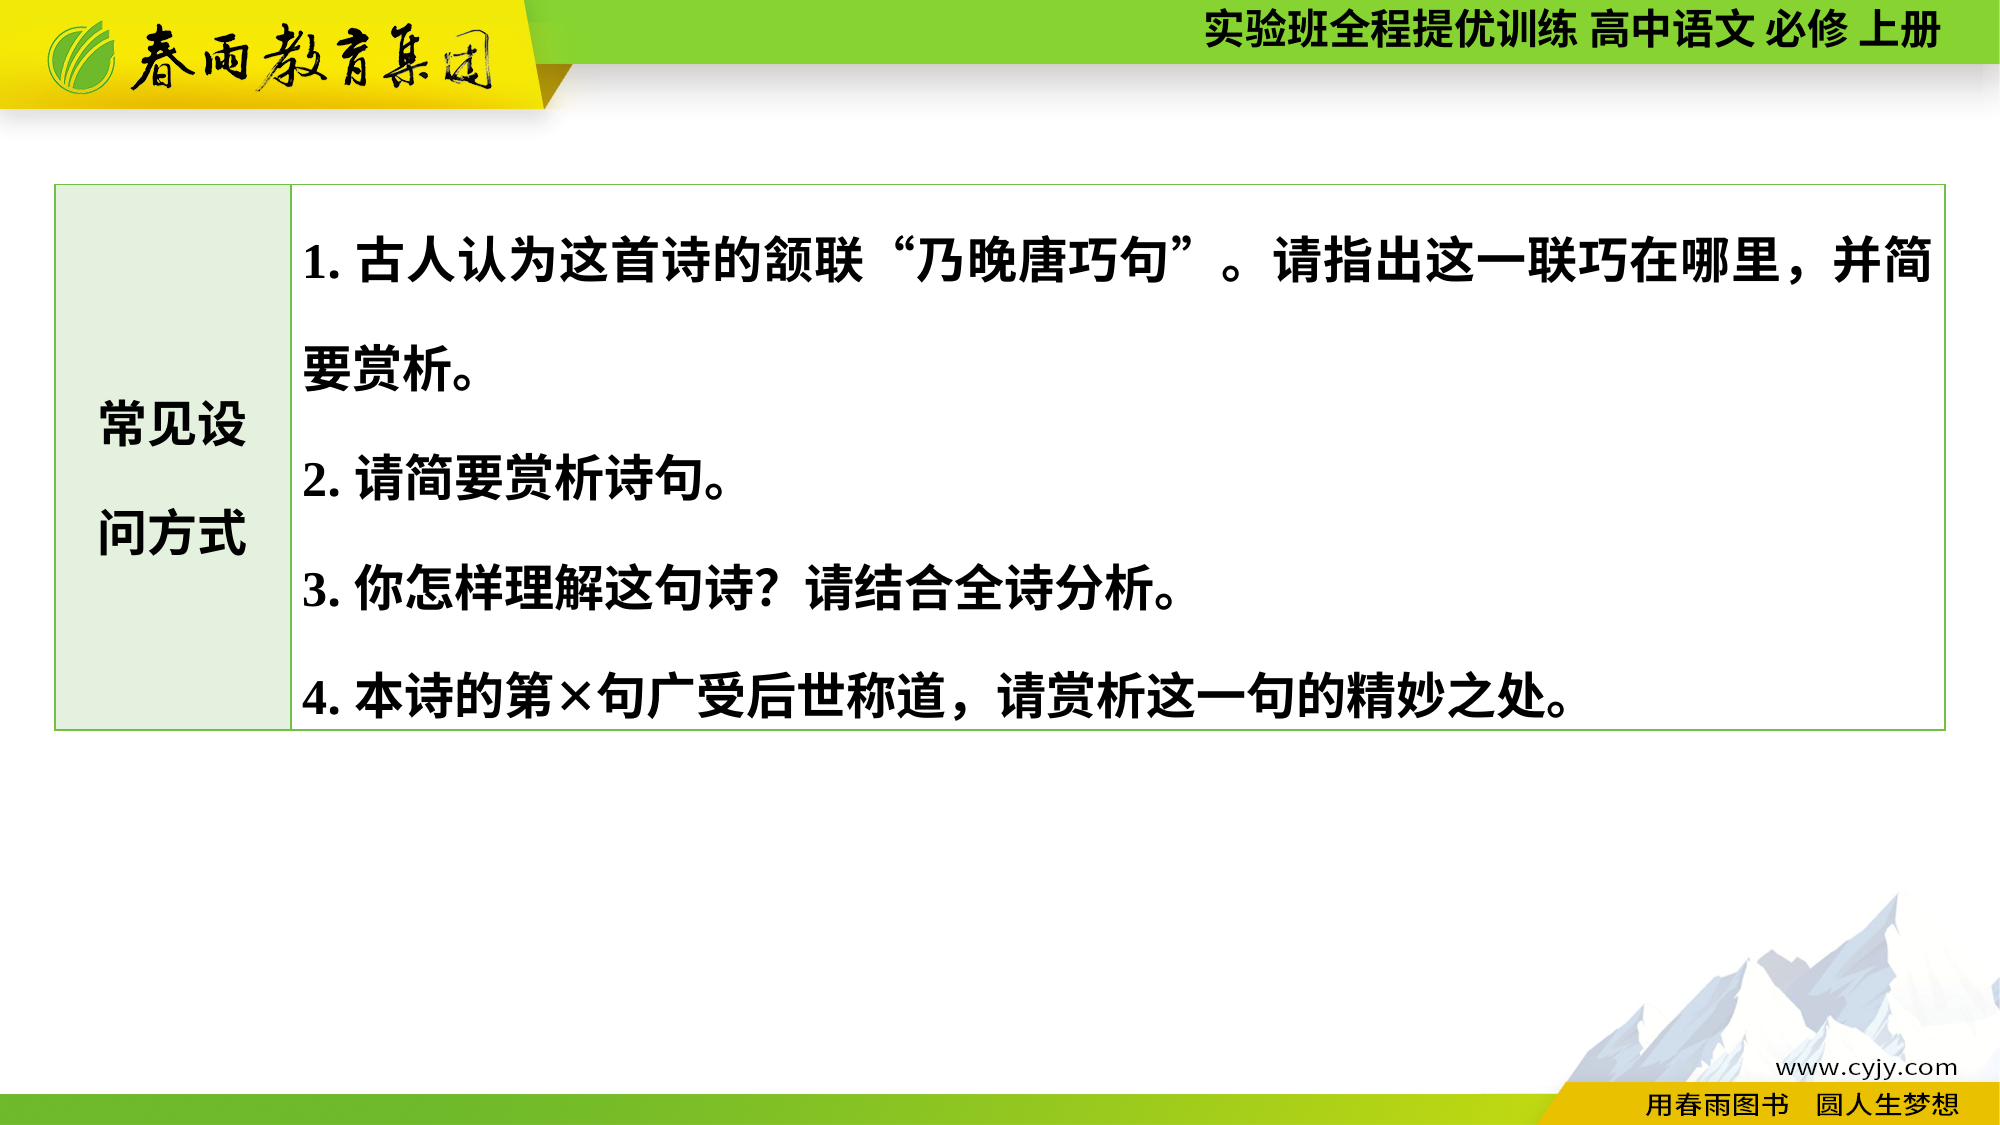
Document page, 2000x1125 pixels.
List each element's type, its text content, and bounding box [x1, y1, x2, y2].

picture [0, 0, 2000, 1125]
table_header 1.古人认为这首诗的颔联“乃晚唐巧句”。请指出这一联巧在哪里，并简要赏析。 2.请简要赏析诗句。 3.你怎样理解这句诗？请结合全诗分析。 4.本诗的第✕句广受后世称道，请赏析这一句的精妙之处。 [292, 185, 1944, 729]
table_header 常见设 问方式 [56, 185, 290, 729]
